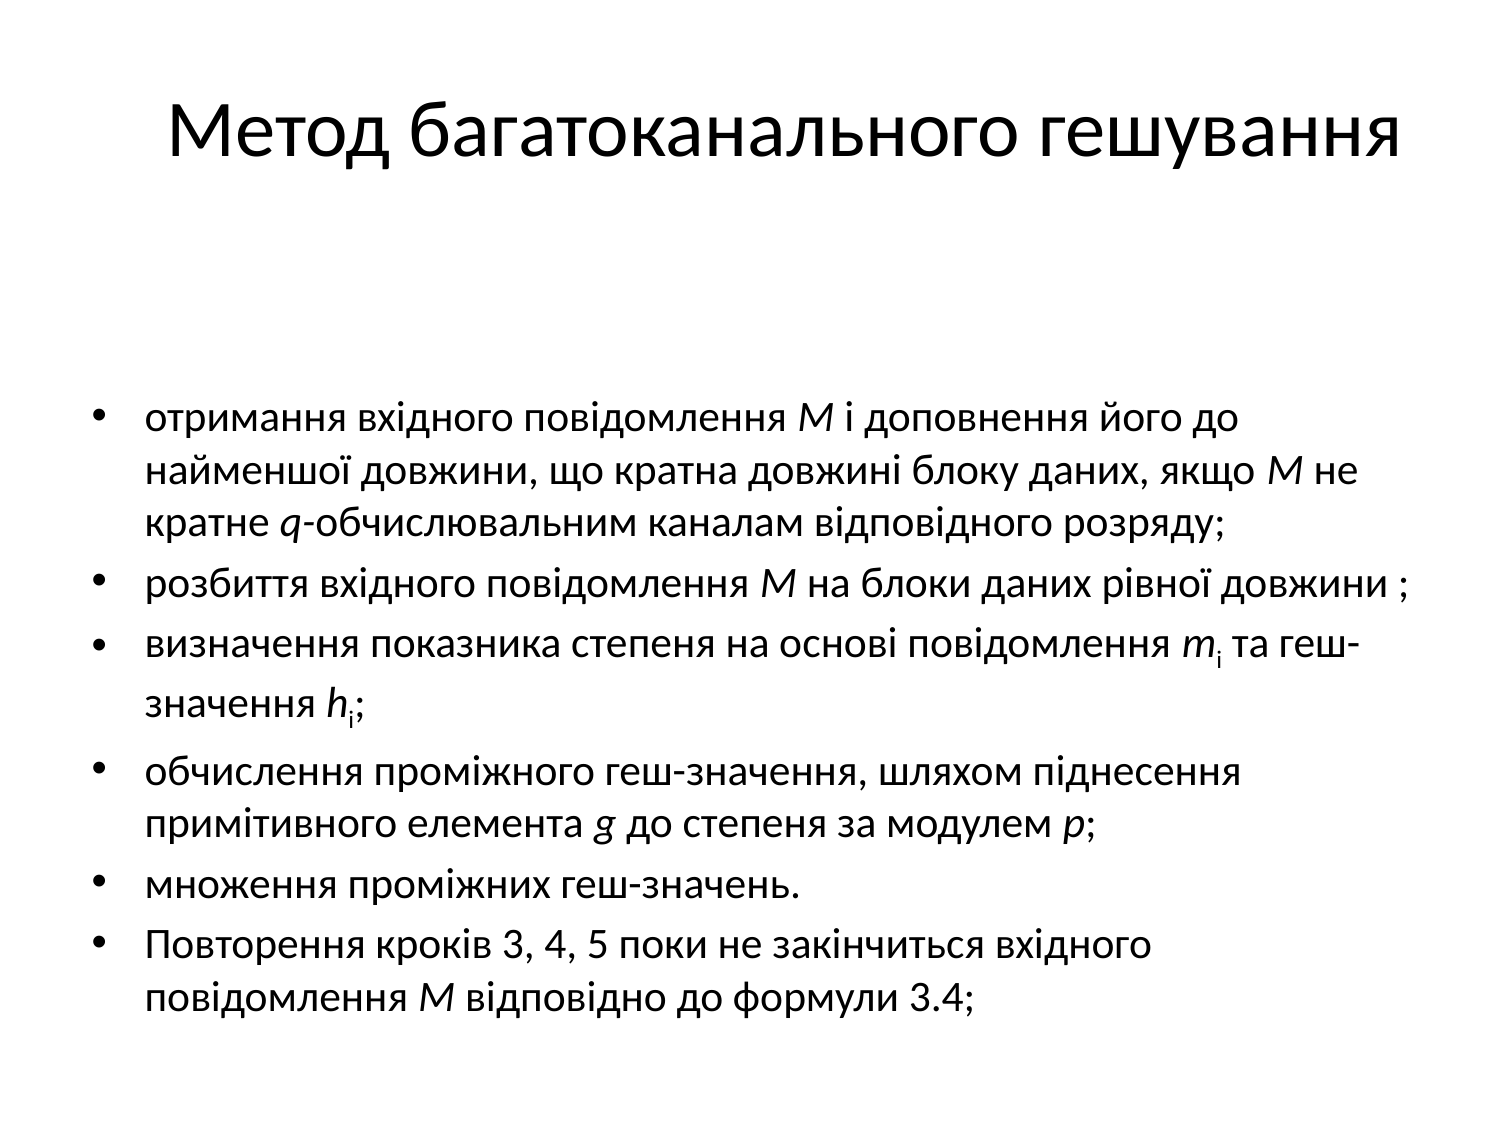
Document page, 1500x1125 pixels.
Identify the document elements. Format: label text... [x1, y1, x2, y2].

title Метод багатоканального гешування [147, 30, 1424, 219]
